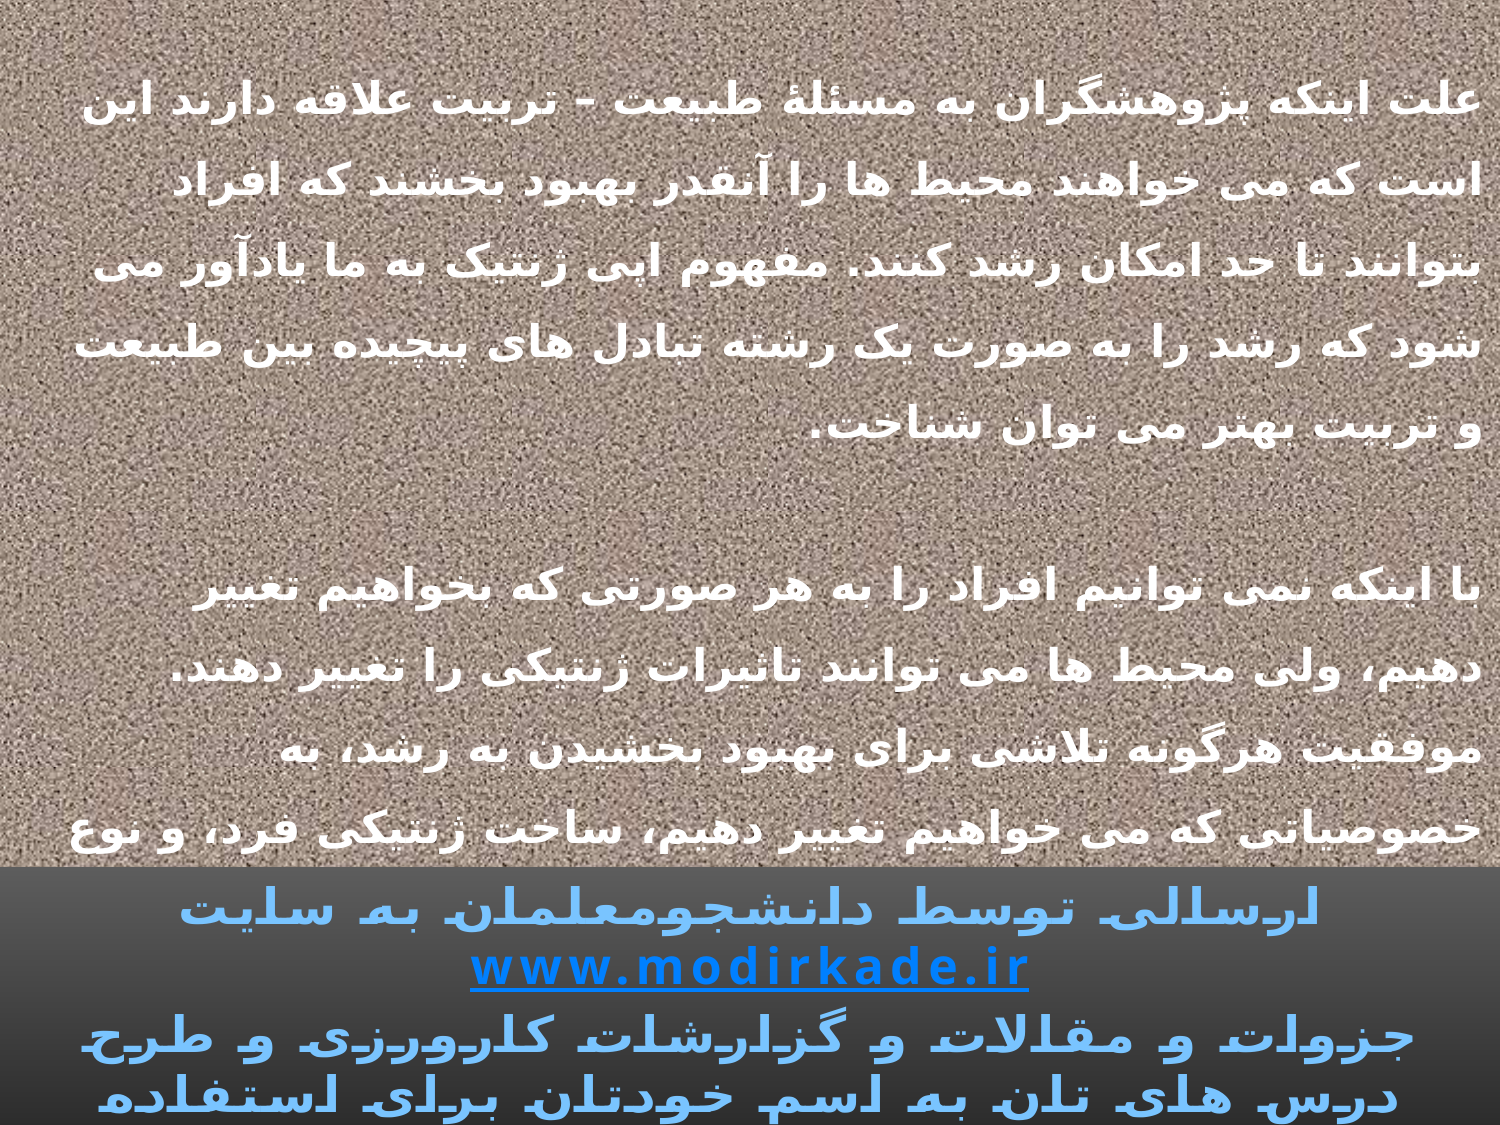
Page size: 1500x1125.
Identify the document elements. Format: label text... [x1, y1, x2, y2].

list علت اینکه پژوهشگران به مسئلۀ طبیعت – تربیت علاقه دارند این است که می خواهند محیط ها را آنقدر بهبود بخشند که افراد بتوانند تا حد امکان رشد کنند. مفهوم اپی ژنتیک به ما یادآور می شود که رشد را به صورت یک رشته تبادل های پیچیده بین طبیعت و تربیت بهتر می توان شناخت. با اینکه نمی توانیم افراد را به هر صورتی که بخواهیم تغییر دهیم، ولی محیط ها می توانند تاثیرات ژنتیکی را تغییر دهند. موفقیت هرگونه تلاشی برای بهبود بخشیدن به رشد، به خصوصیاتی که می خواهیم تغییر دهیم، ساخت ژنتیکی فرد، و نوع و زمان مداخله ما بستگی دارد. [50, 35, 1500, 866]
text_box ارسالی توسط دانشجومعلمان به سایت www.modirkade.ir جزوات و مقالات و گزارشات کارورزی و طرح درس های تان به اسم خودتان برای استفاده رایگان همه دانشجومعلمان در سایت قرار خواهد گرفت.... موفق و سربلند باشید... [0, 867, 1500, 1125]
picture [0, 0, 1500, 867]
